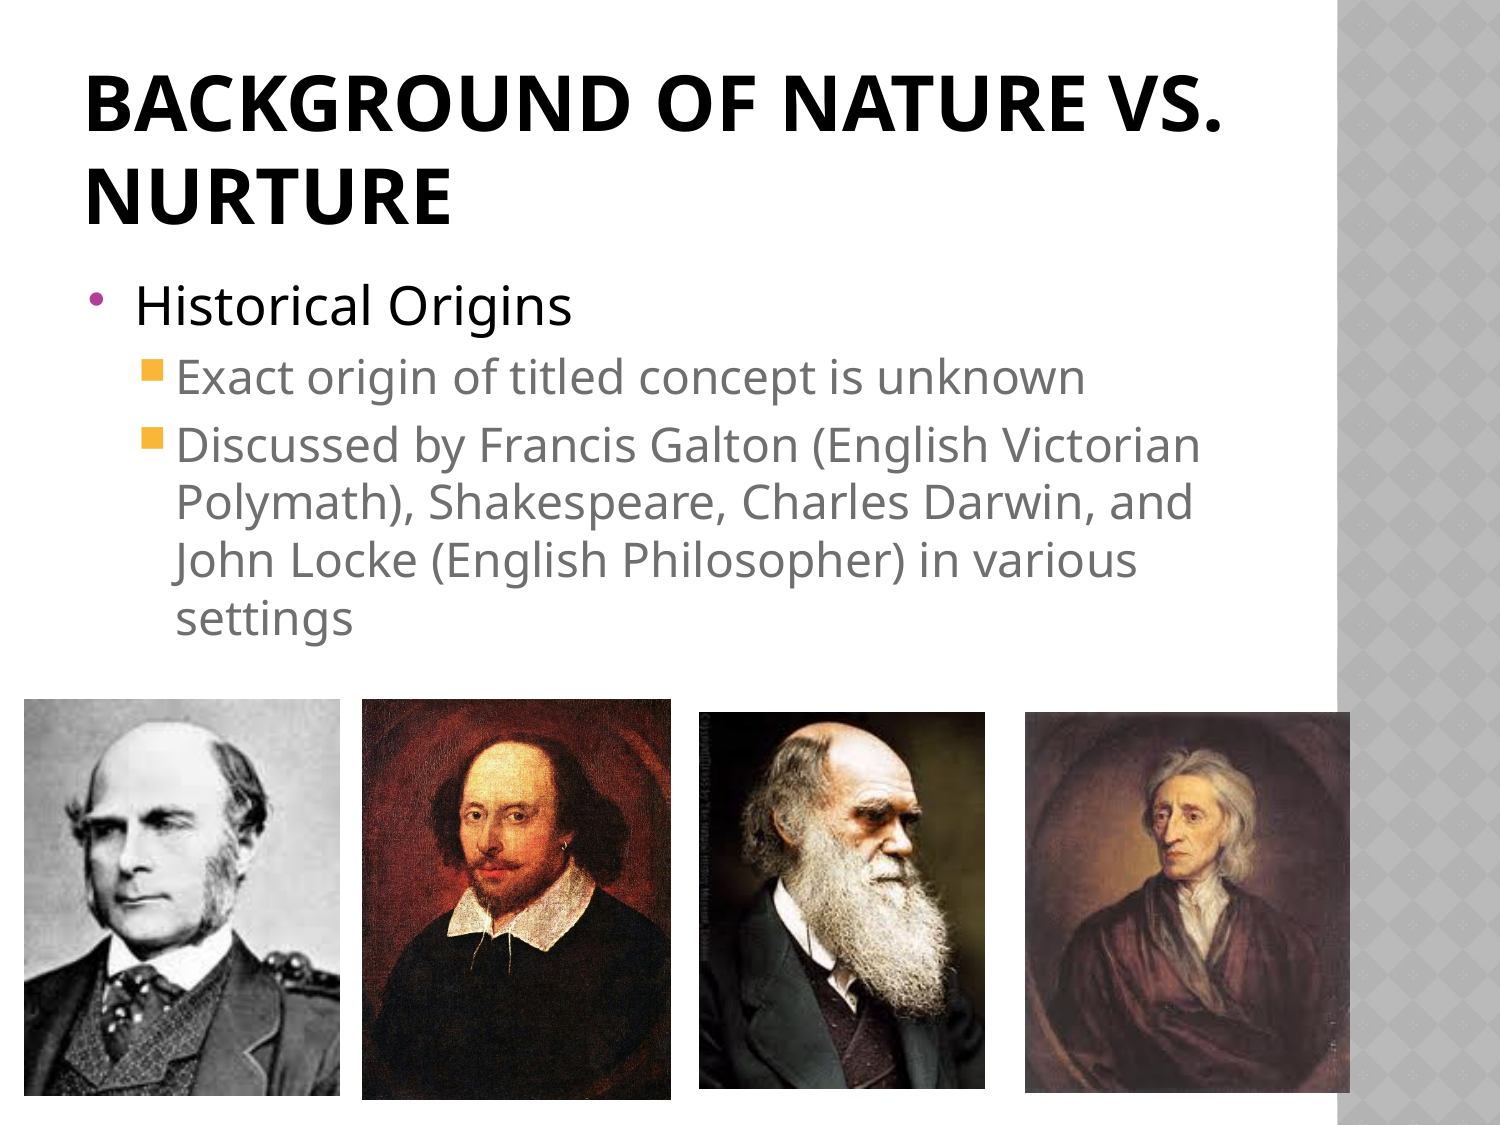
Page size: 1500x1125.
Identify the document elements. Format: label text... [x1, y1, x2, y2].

picture [699, 712, 985, 1089]
title Background of nature vs. Nurture [75, 52, 1263, 240]
picture [1024, 712, 1351, 1093]
picture [362, 699, 672, 1101]
list Historical Origins Exact origin of titled concept is unknown Discussed by Francis Galton (English Victorian Polymath), Shakespeare, Charles Darwin, and John Locke (English Philosopher) in various settings [75, 264, 1263, 1059]
picture [24, 699, 340, 1096]
